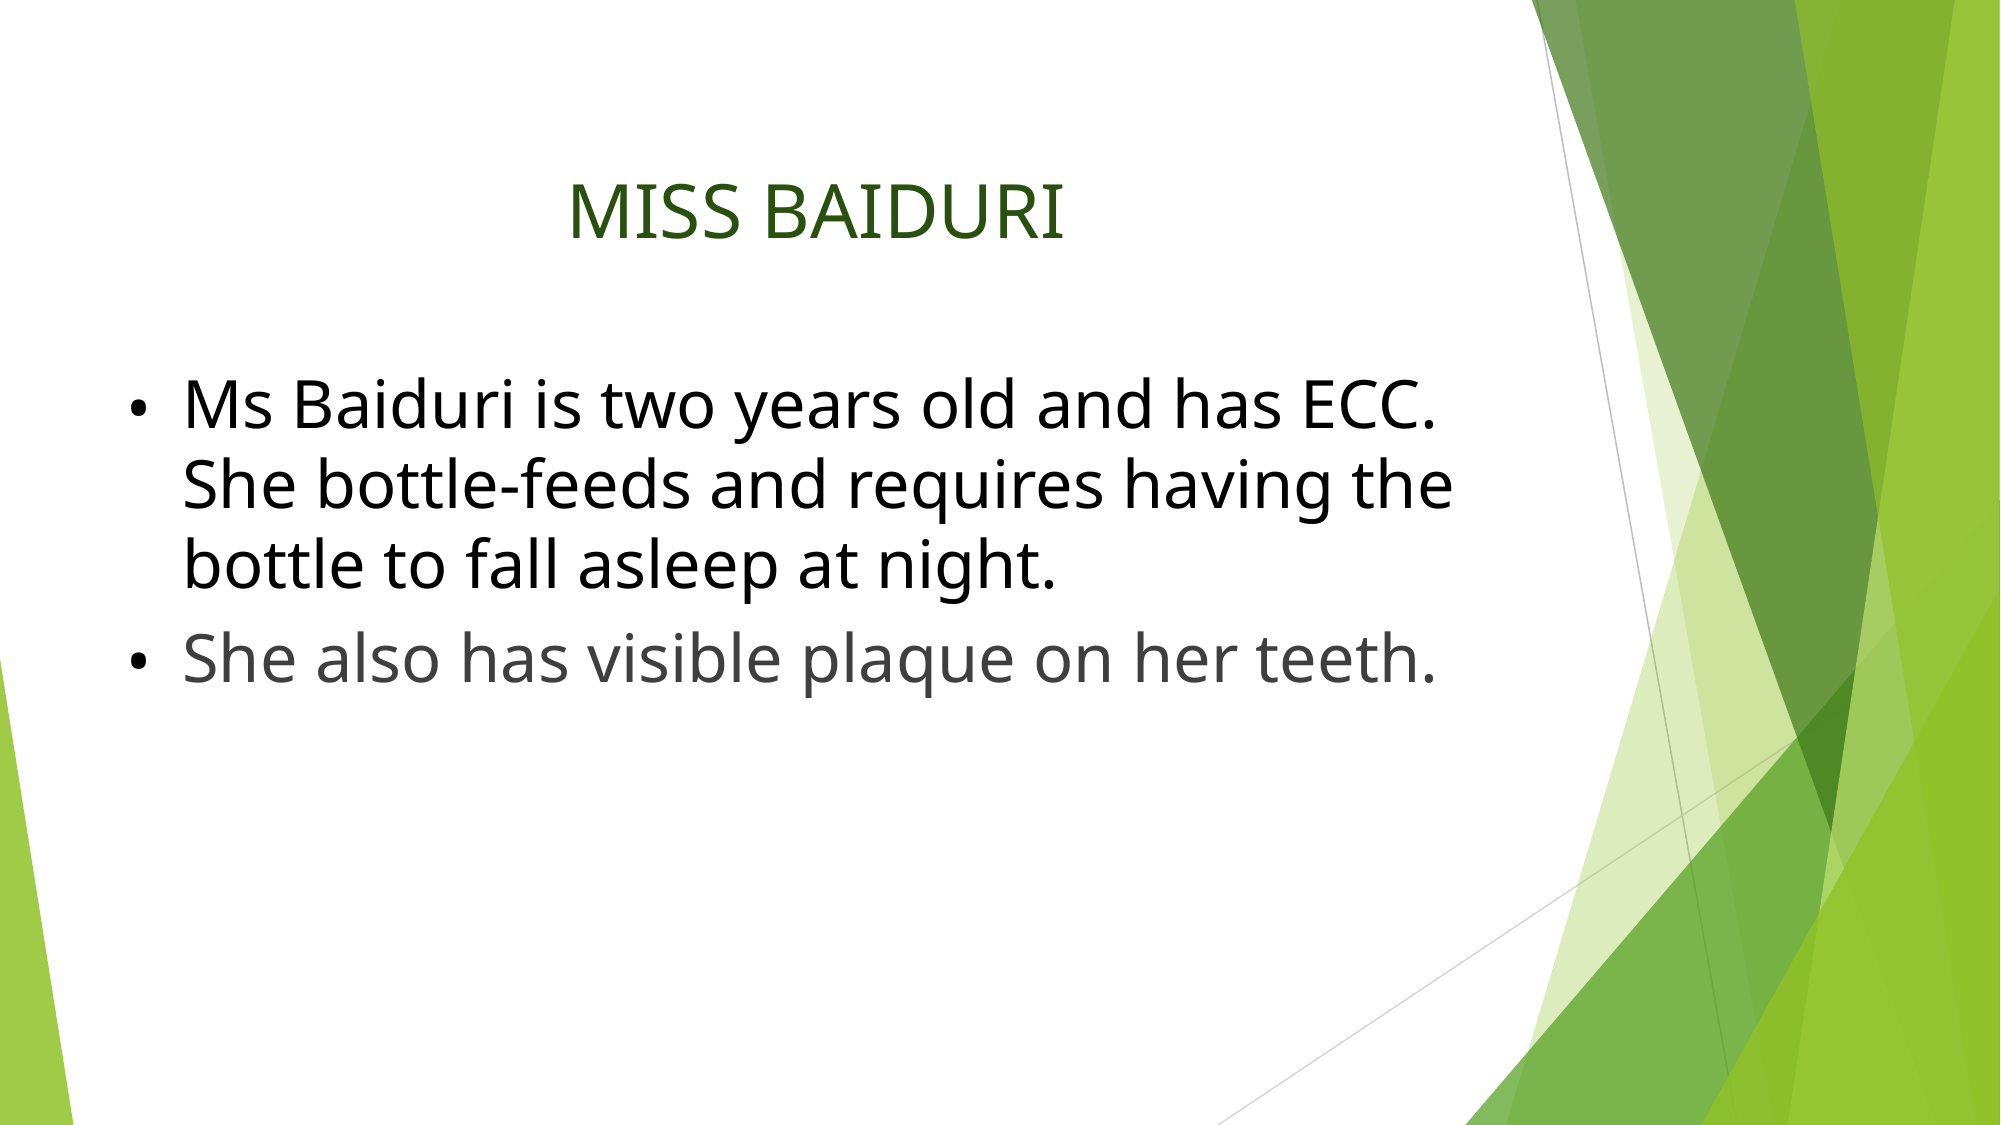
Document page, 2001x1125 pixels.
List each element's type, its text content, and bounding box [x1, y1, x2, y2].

title MISS BAIDURI [111, 99, 1522, 317]
list Ms Baiduri is two years old and has ECC. She bottle-feeds and requires having the bottle to fall asleep at night. She also has visible plaque on her teeth. [111, 354, 1522, 992]
